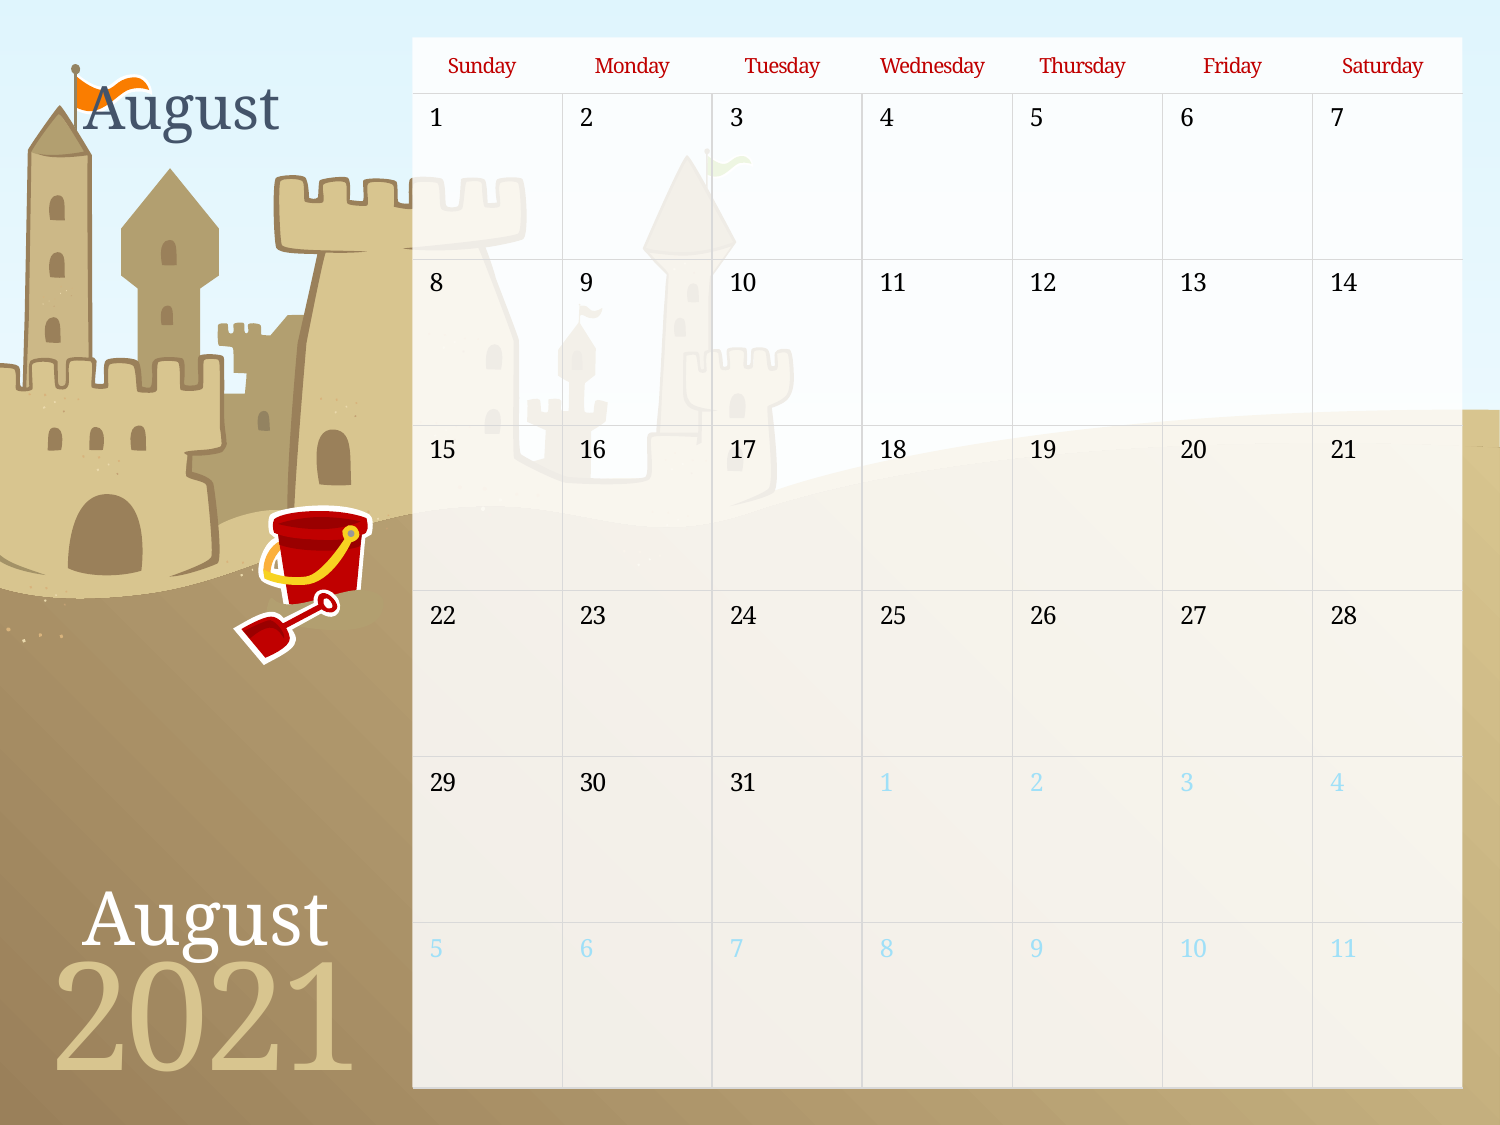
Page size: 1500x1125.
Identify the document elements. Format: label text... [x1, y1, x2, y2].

title August [68, 70, 1450, 150]
